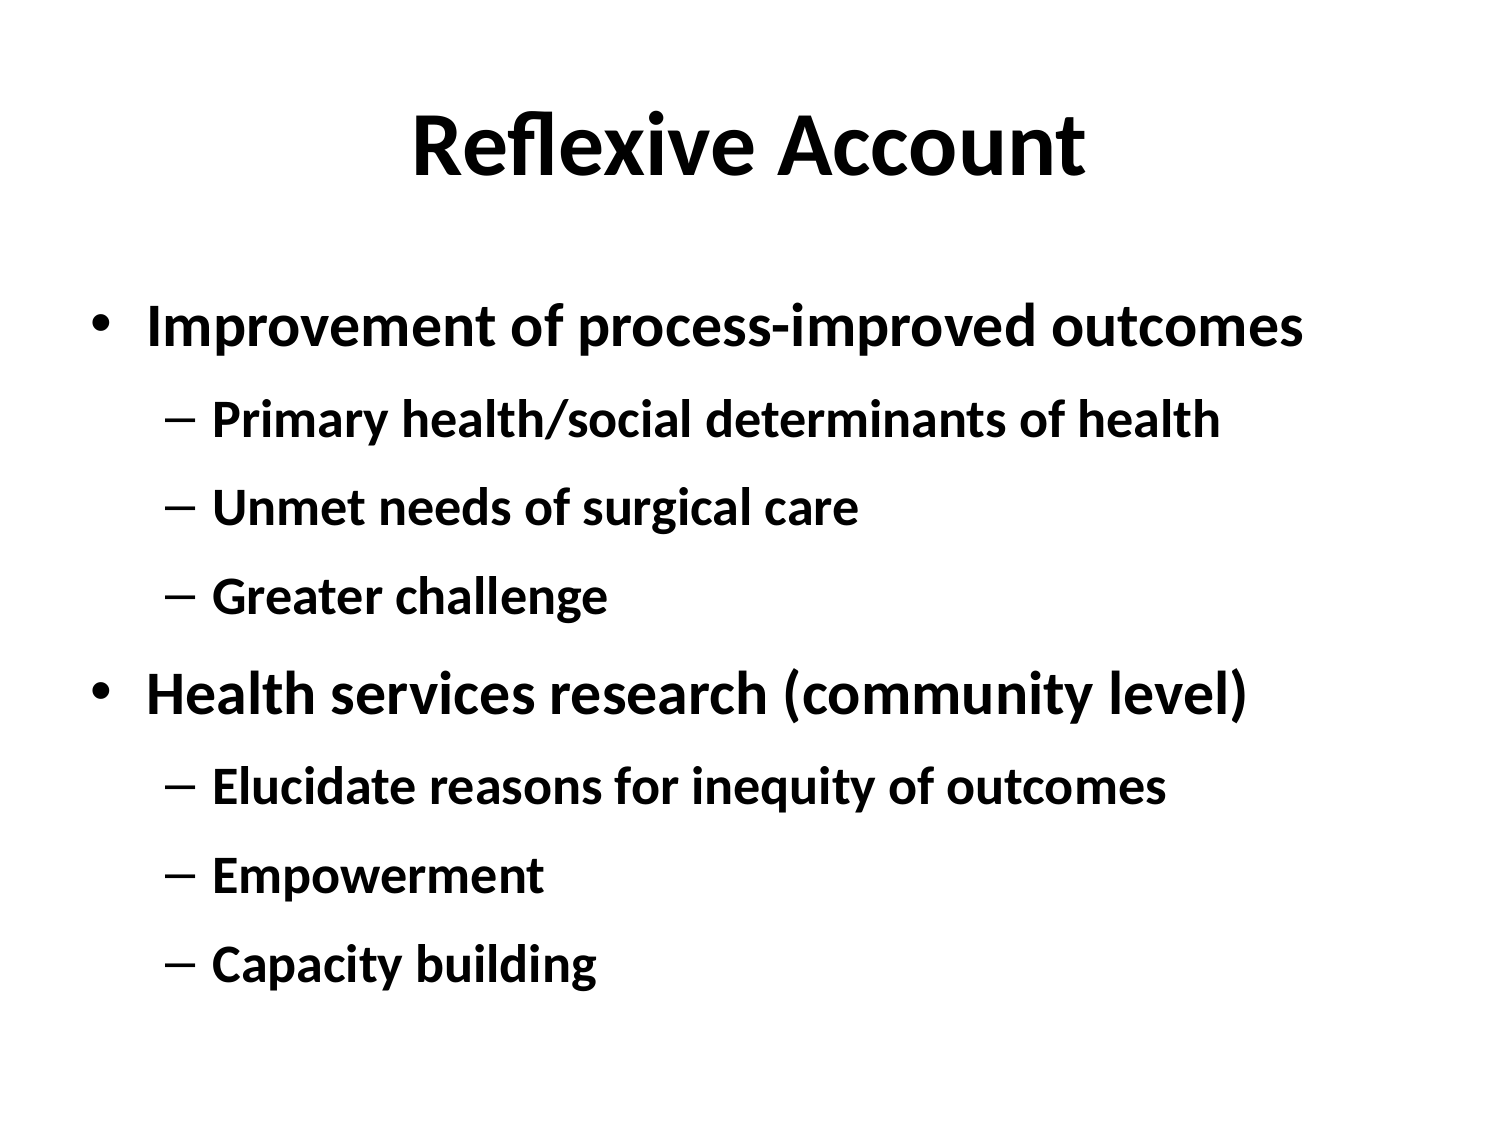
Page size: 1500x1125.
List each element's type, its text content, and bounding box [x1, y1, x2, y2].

list Improvement of process-improved outcomes Primary health/social determinants of health Unmet needs of surgical care Greater challenge Health services research (community level) Elucidate reasons for inequity of outcomes Empowerment Capacity building [75, 262, 1425, 1005]
title Reflexive Account [75, 45, 1425, 233]
